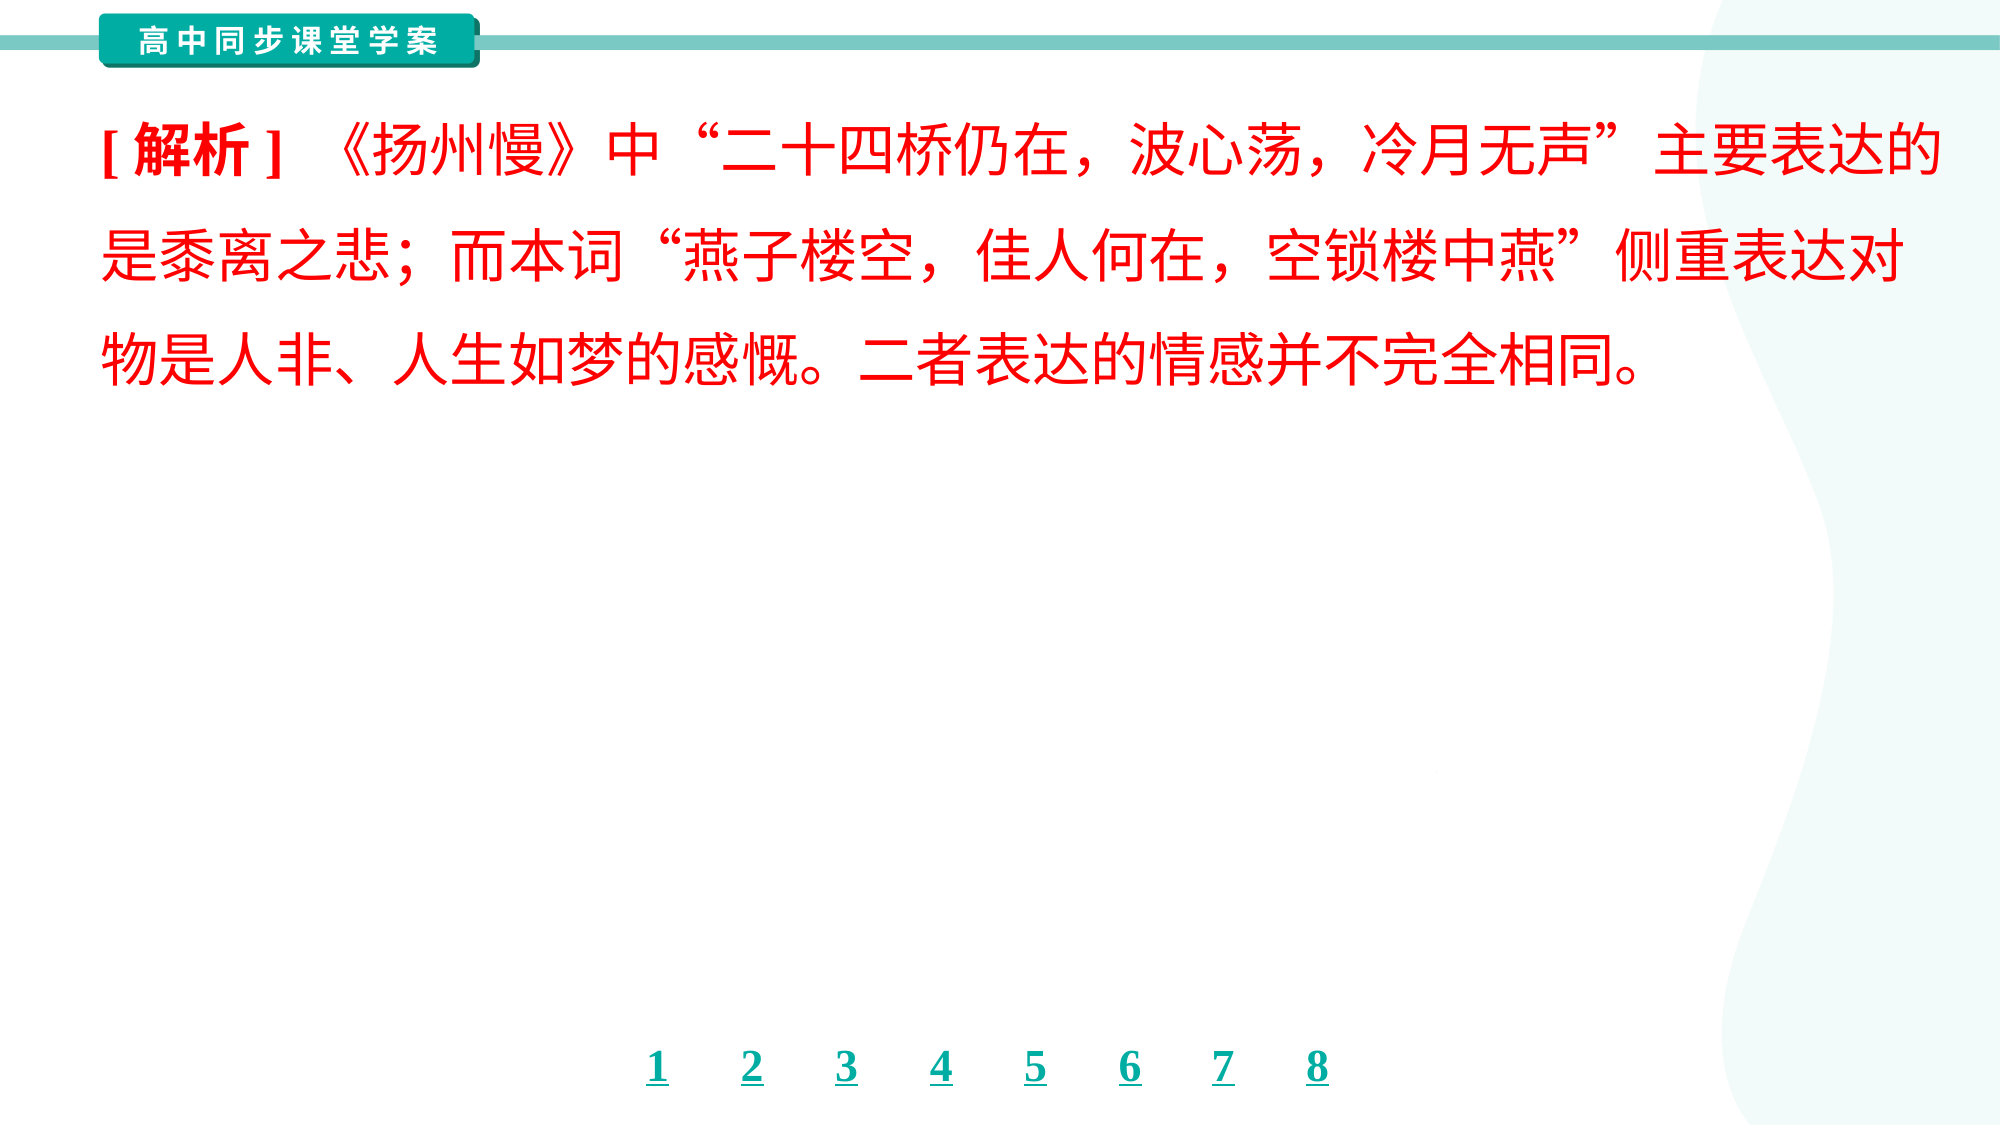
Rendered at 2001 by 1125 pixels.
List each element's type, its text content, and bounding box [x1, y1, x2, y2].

picture [0, 0, 2000, 1125]
text_box [解析] 《扬州慢》中“二十四桥仍在，波心荡，冷月无声”主要表达的 是黍离之悲；而本词“燕子楼空，佳人何在，空锁楼中燕”侧重表达对 物是人非、人生如梦的感慨。二者表达的情感并不完全相同。 [100, 76, 1899, 383]
